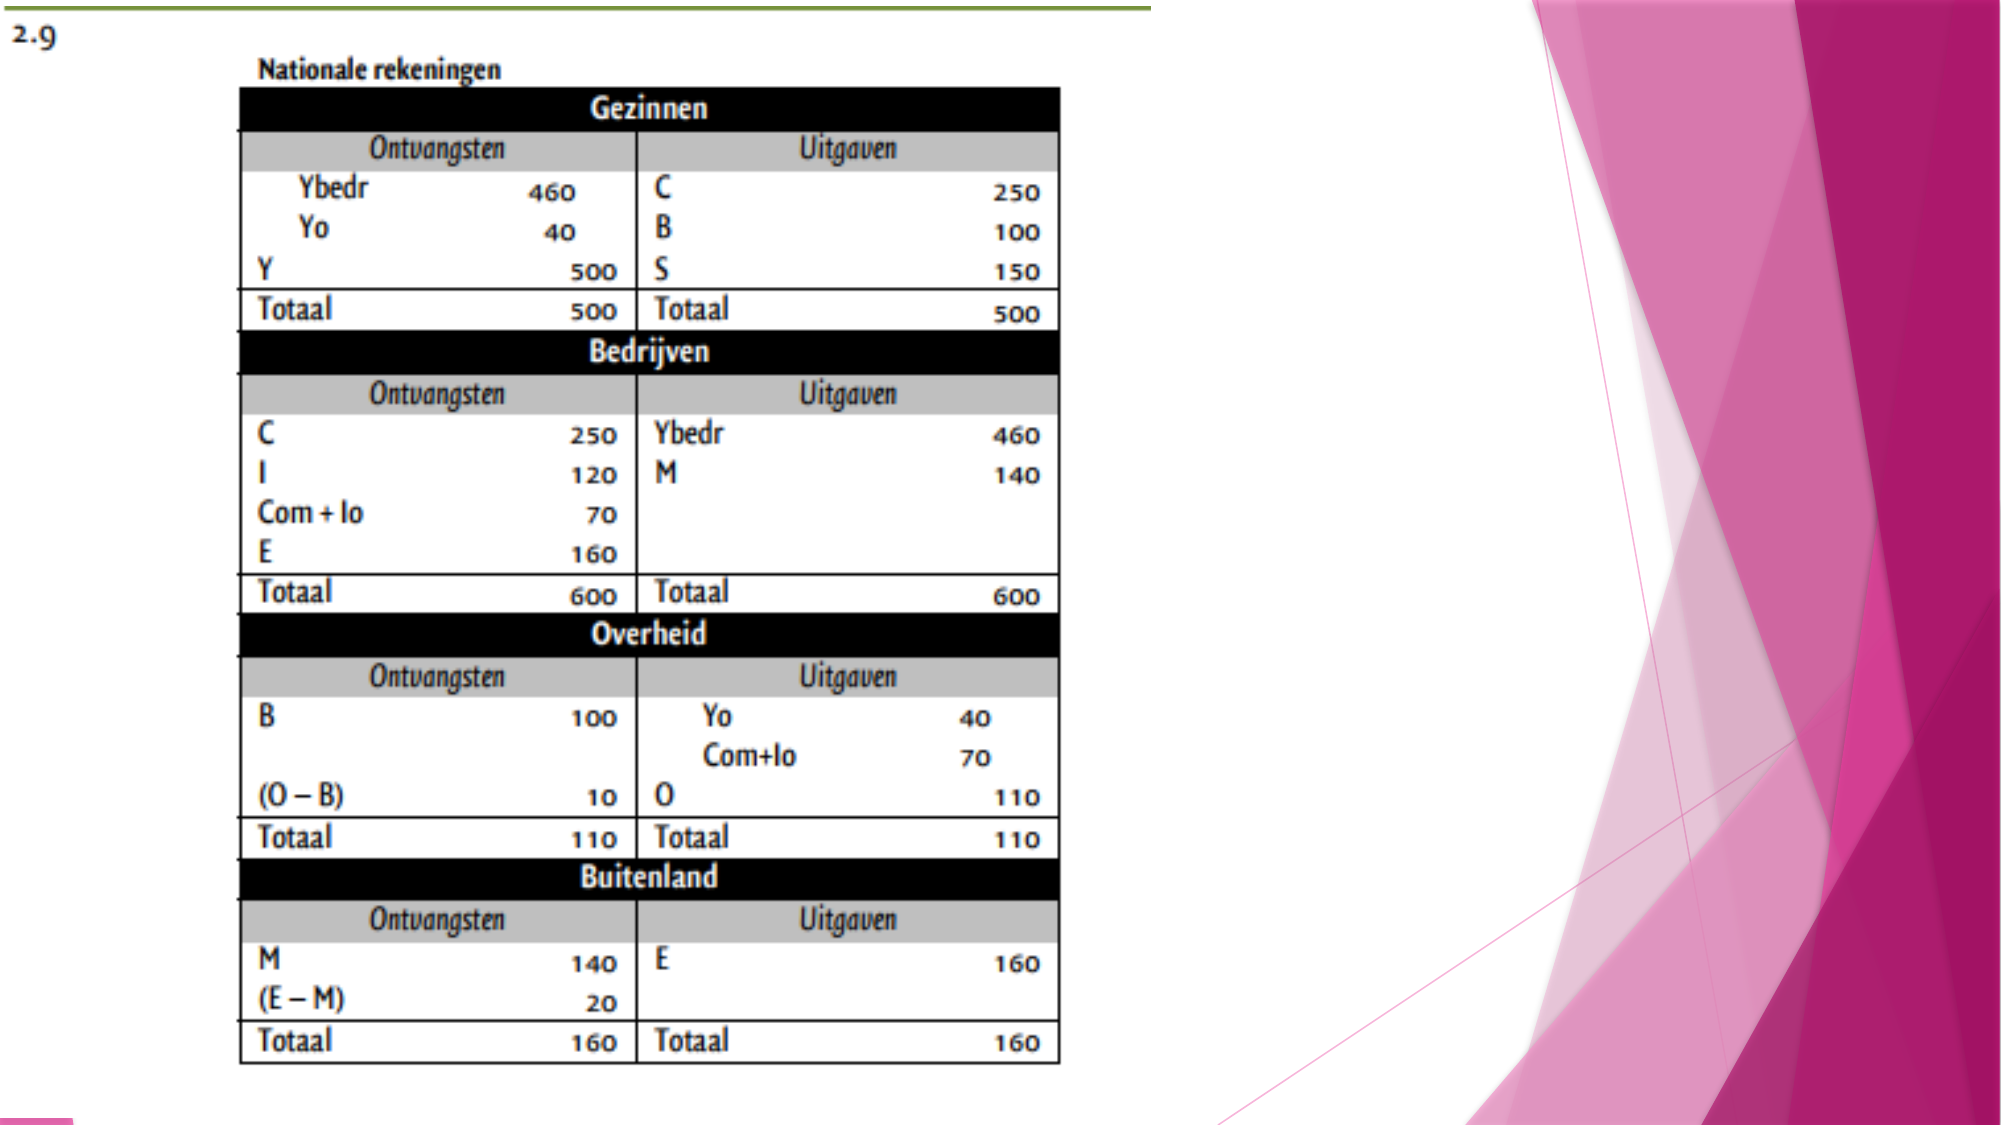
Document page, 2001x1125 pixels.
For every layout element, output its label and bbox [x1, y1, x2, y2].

picture [0, 6, 1152, 1119]
